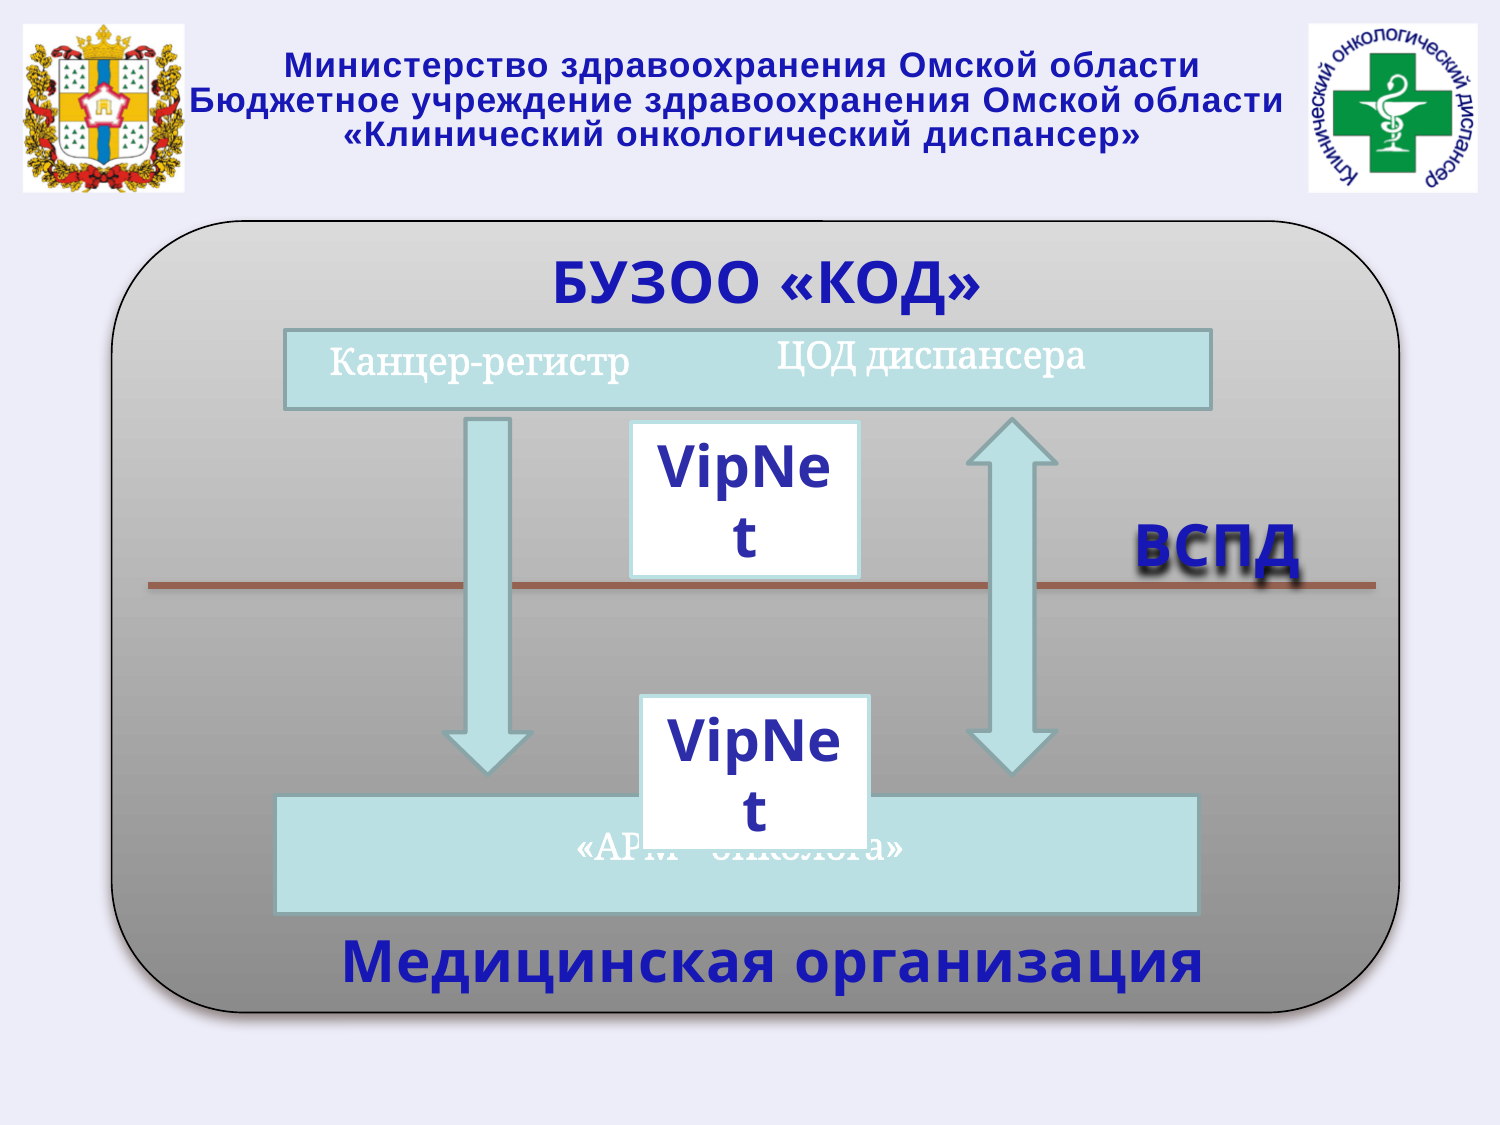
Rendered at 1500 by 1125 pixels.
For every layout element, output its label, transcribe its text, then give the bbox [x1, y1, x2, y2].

text_box [283, 328, 1213, 411]
text_box [965, 416, 1059, 585]
text_box Медицинская организация [312, 916, 1235, 1072]
text_box [110, 220, 1401, 1014]
text_box «АРМ - онколога» [472, 814, 1008, 875]
text_box ЦОД диспансера [761, 323, 1199, 384]
text_box VipNet [639, 694, 871, 853]
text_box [22, 23, 1478, 193]
text_box БУЗОО «КОД» [525, 237, 1010, 323]
text_box Канцер-регистр [314, 329, 820, 390]
text_box ВСПД [1080, 500, 1354, 585]
text_box [965, 601, 1059, 778]
text_box VipNet [629, 420, 861, 579]
text_box [441, 601, 535, 778]
text_box [463, 416, 513, 585]
text_box [273, 793, 1201, 916]
